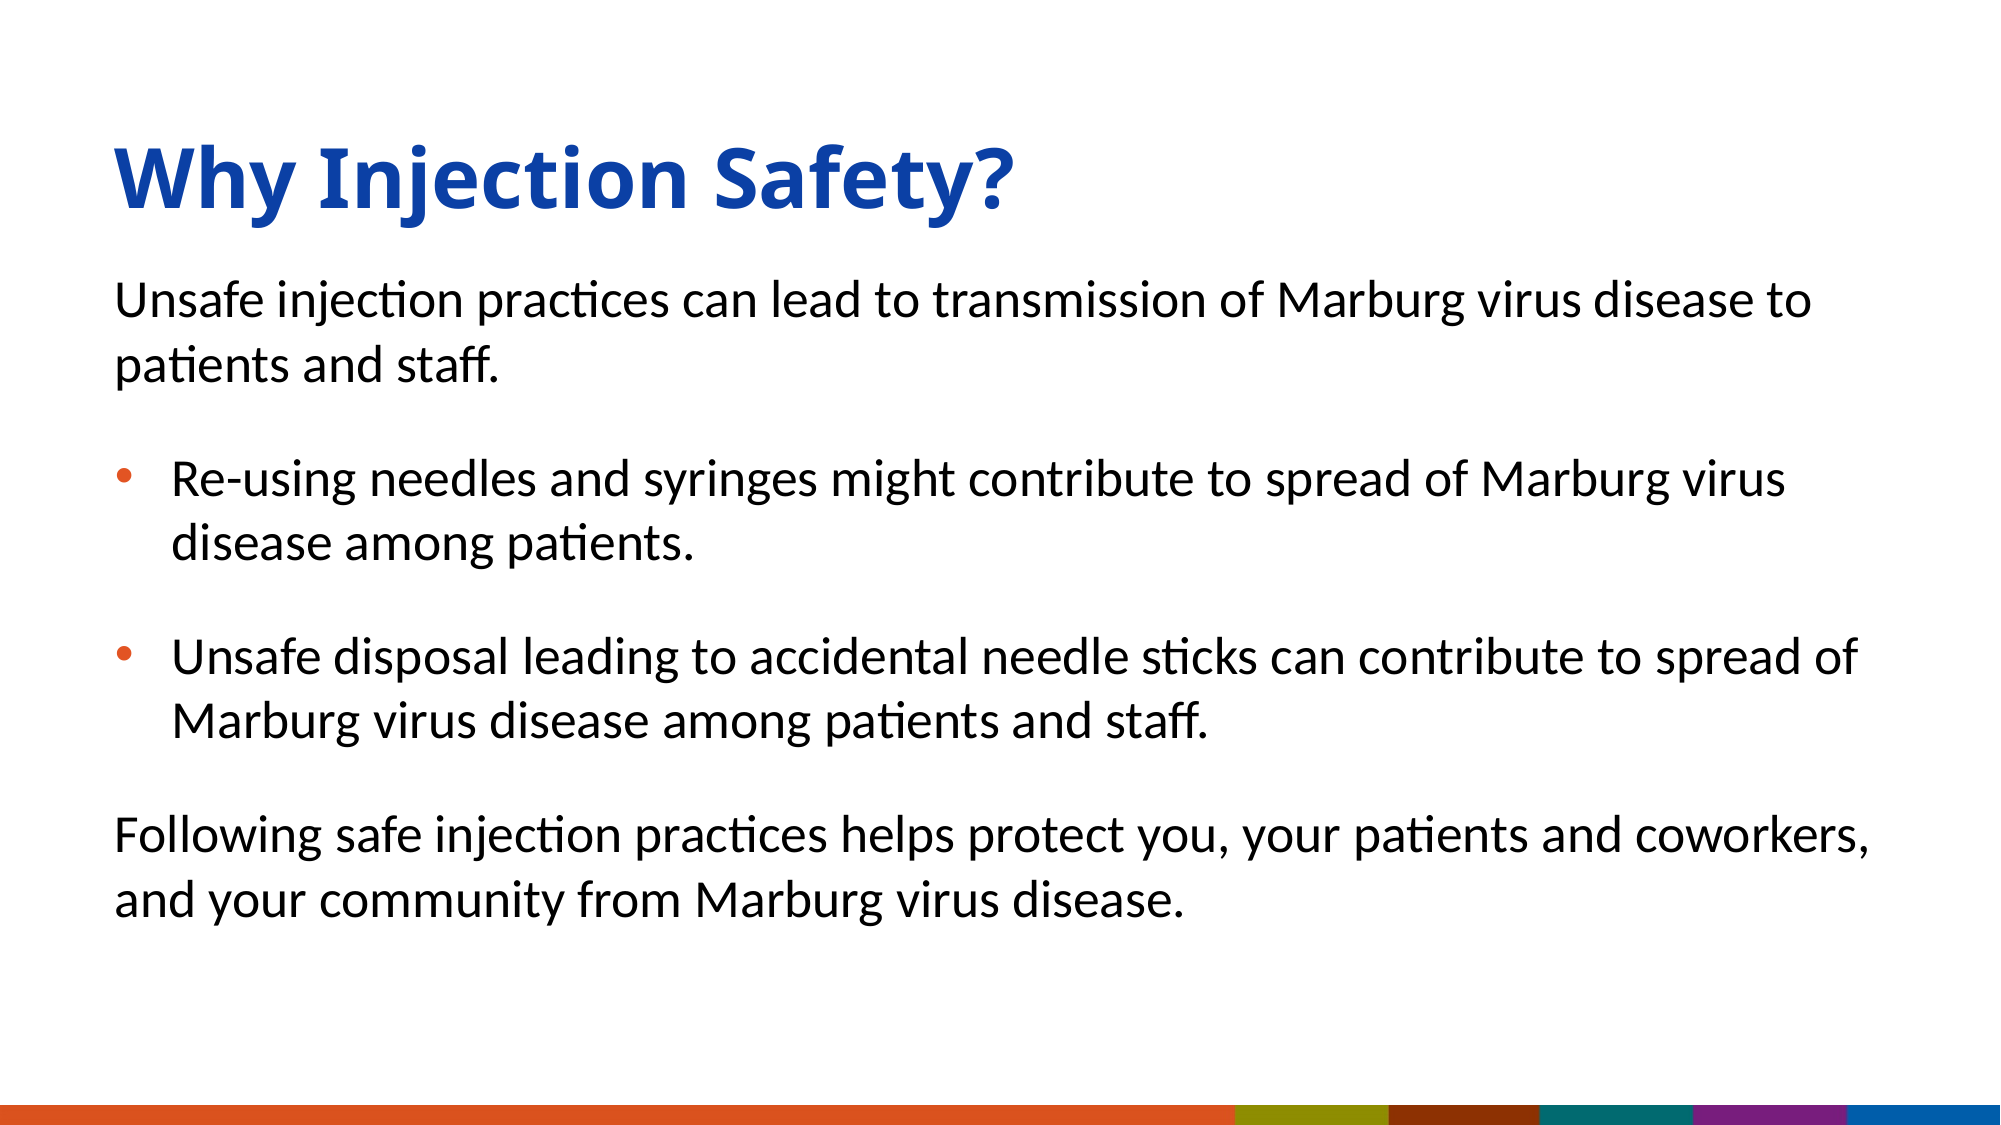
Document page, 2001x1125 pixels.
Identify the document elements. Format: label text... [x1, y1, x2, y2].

list Unsafe injection practices can lead to transmission of Marburg virus disease to patients and staff. Re-using needles and syringes might contribute to spread of Marburg virus disease among patients. Unsafe disposal leading to accidental needle sticks can contribute to spread of Marburg virus disease among patients and staff. Following safe injection practices helps protect you, your patients and coworkers, and your community from Marburg virus disease. [99, 256, 1900, 942]
title Why Injection Safety? [99, 45, 1900, 233]
picture [0, 1105, 2000, 1125]
